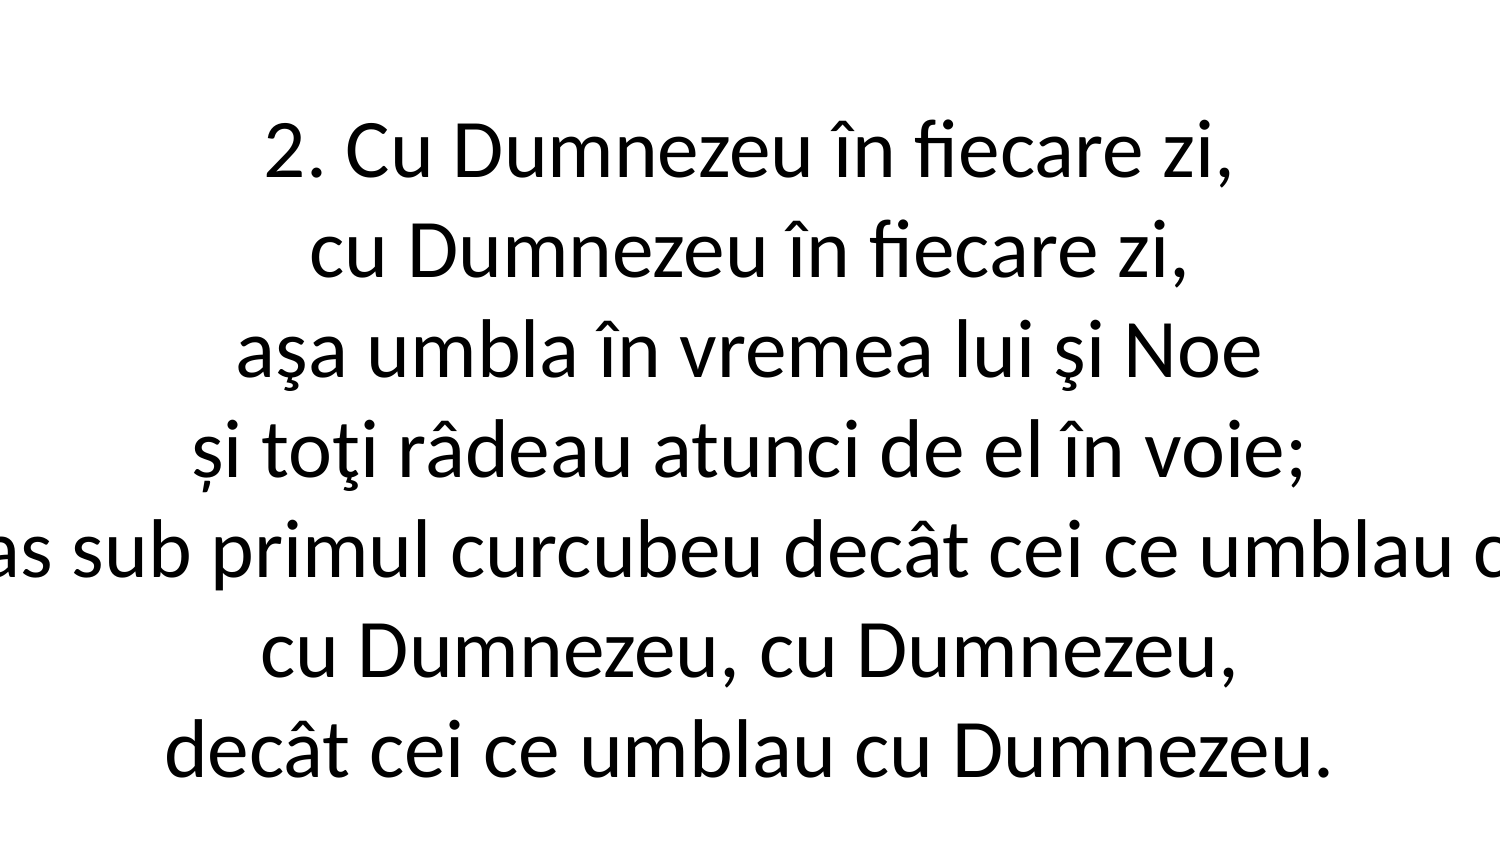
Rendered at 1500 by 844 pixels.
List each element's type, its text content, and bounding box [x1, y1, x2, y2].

text_box 2. Cu Dumnezeu în fiecare zi, cu Dumnezeu în fiecare zi, aşa umbla în vremea lui şi Noe și toţi râdeau atunci de el în voie; dar n-au rămas sub primul curcubeu decât cei ce umblau cu Dumnezeu, cu Dumnezeu, cu Dumnezeu, decât cei ce umblau cu Dumnezeu. [0, 42, 1500, 802]
